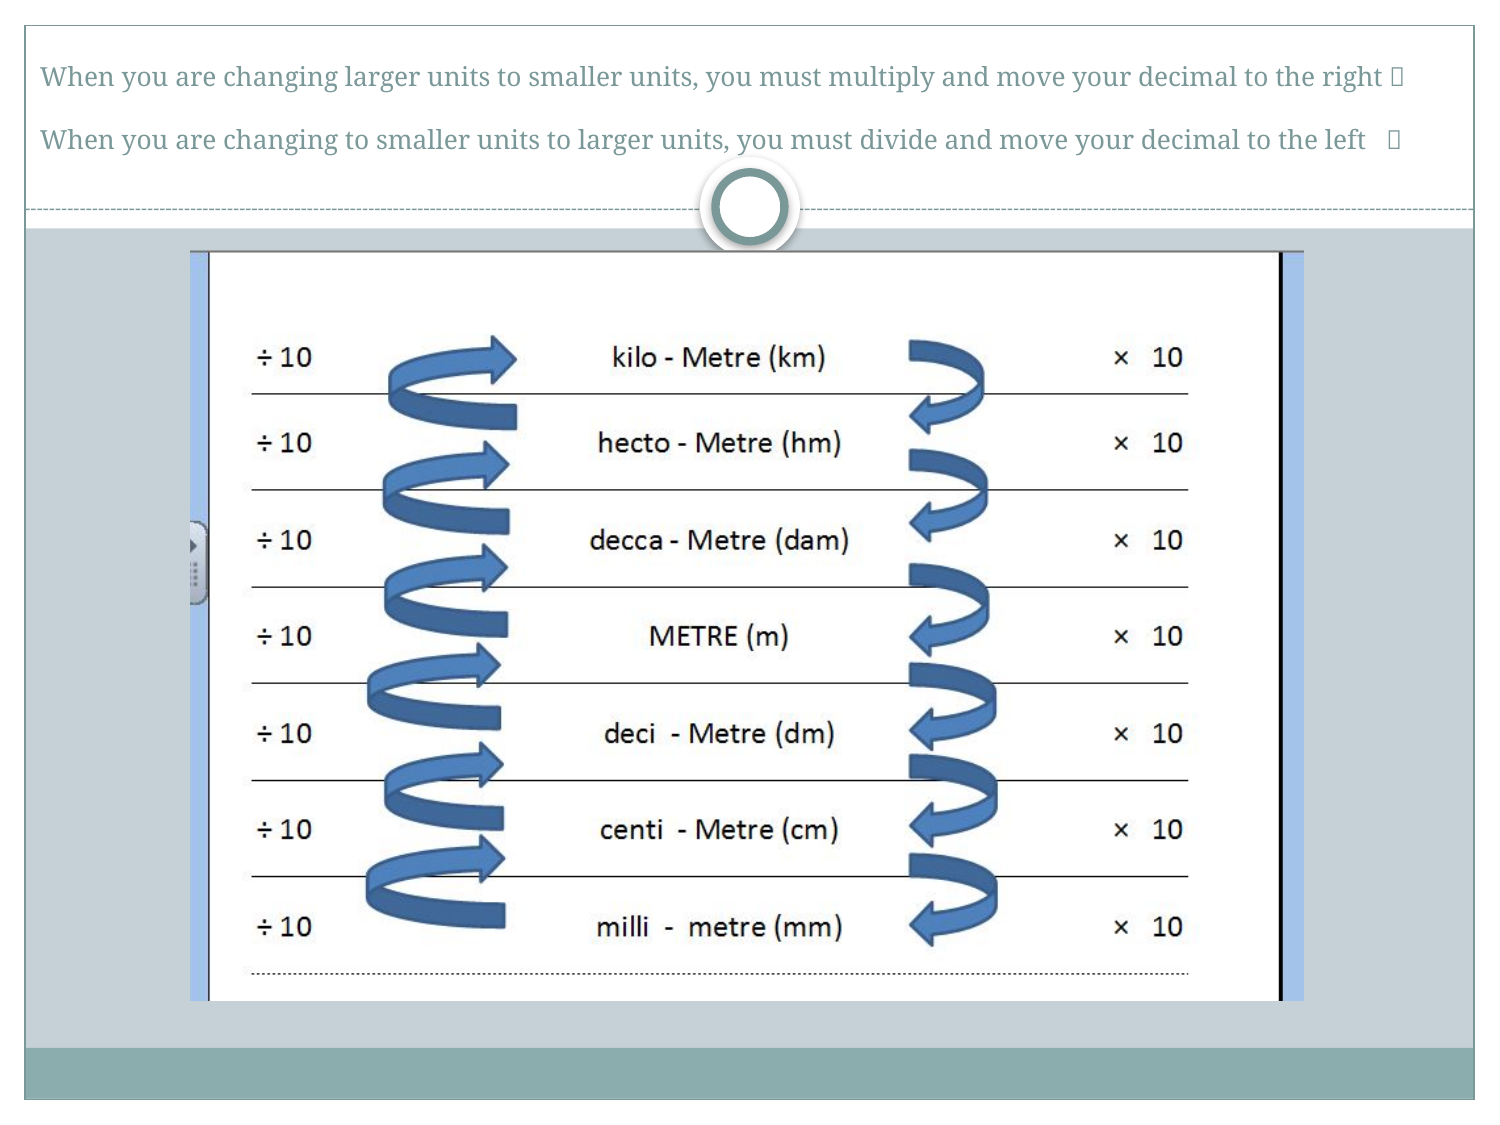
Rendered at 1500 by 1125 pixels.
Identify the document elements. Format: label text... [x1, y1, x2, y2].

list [189, 250, 1305, 1001]
title When you are changing larger units to smaller units, you must multiply and move your decimal to the right  When you are changing to smaller units to larger units, you must divide and move your decimal to the left  [24, 37, 1463, 162]
